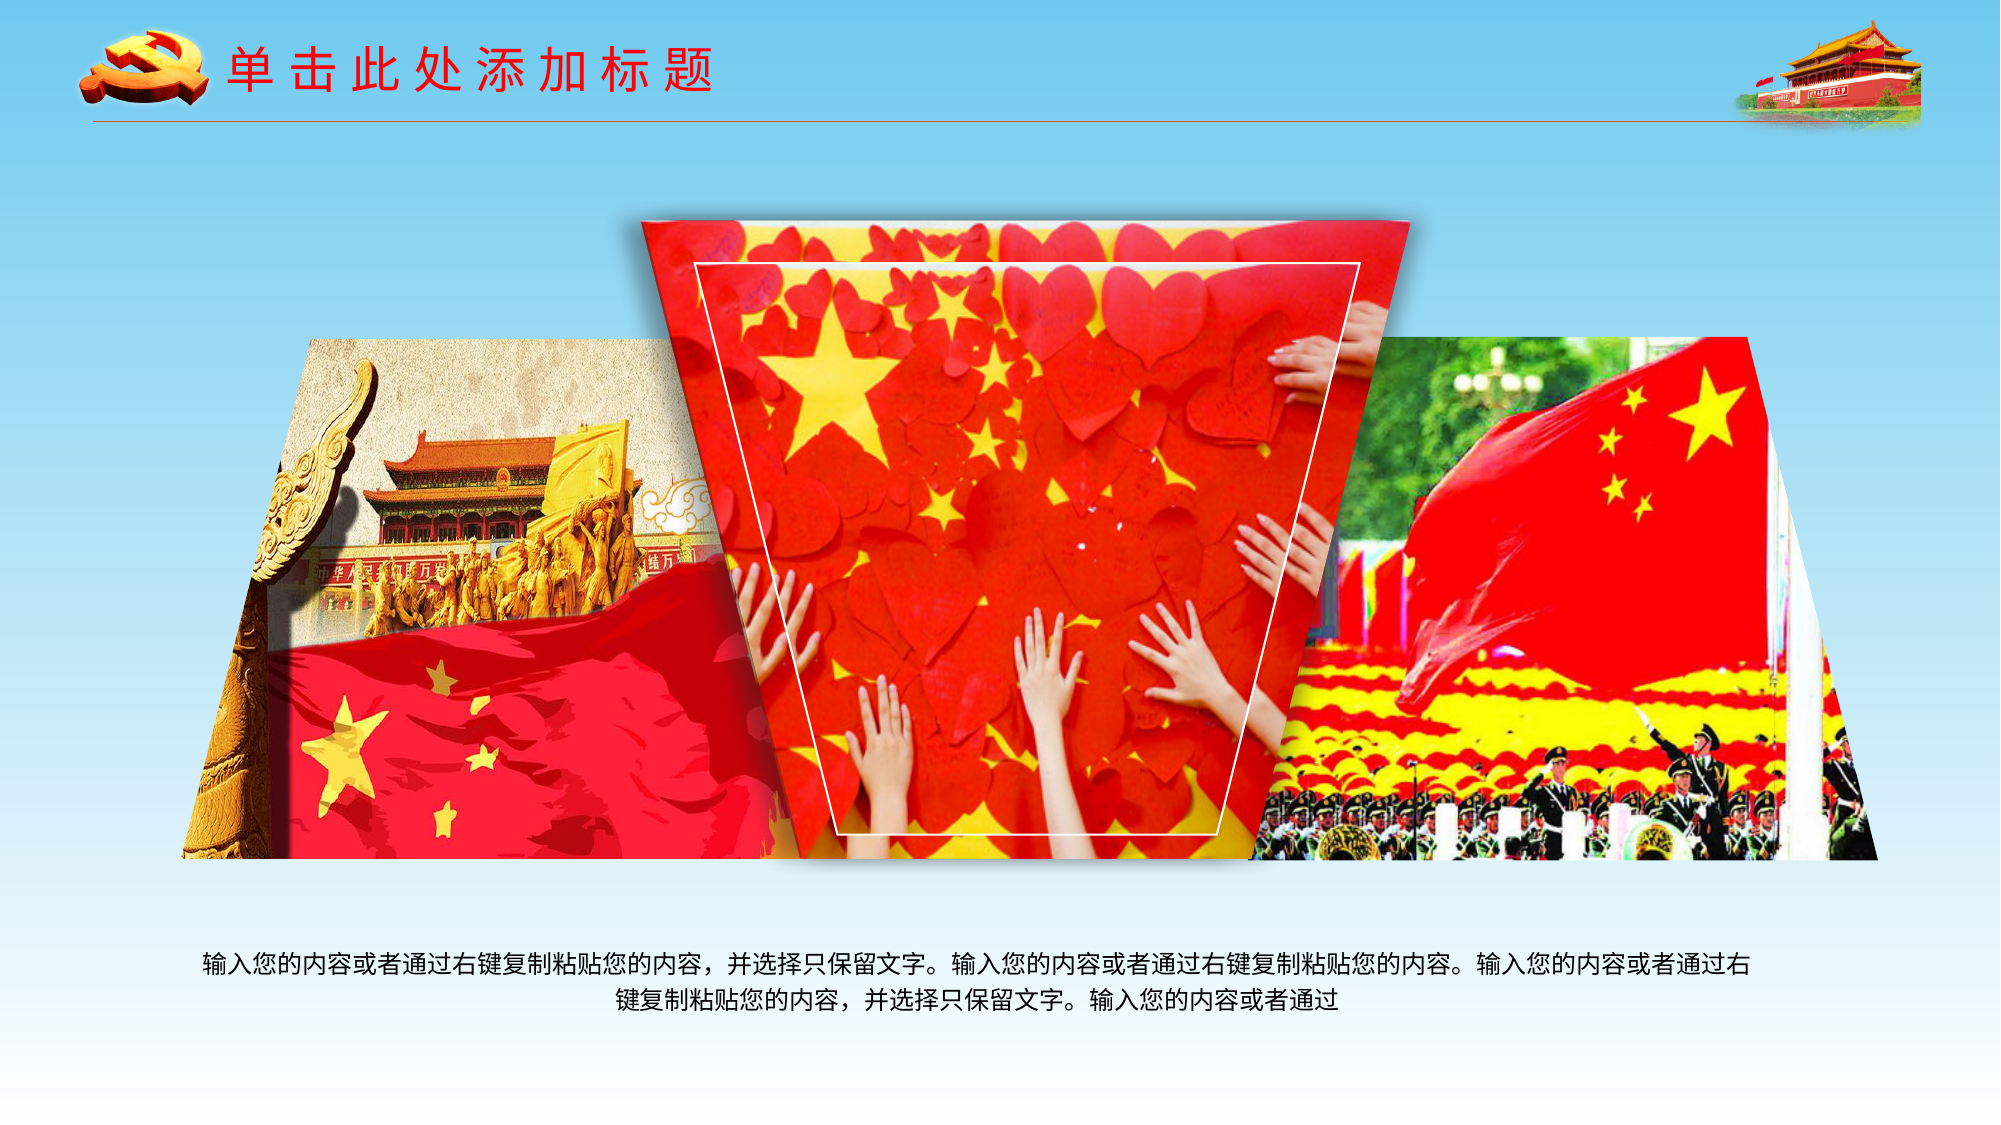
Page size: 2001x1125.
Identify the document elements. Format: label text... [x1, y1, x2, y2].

text_box 单击此处添加标题 [231, 31, 764, 106]
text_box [1247, 336, 1878, 861]
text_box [640, 220, 1412, 859]
picture [39, 10, 231, 145]
text_box 输入您的内容或者通过右键复制粘贴您的内容，并选择只保留文字。输入您的内容或者通过右键复制粘贴您的内容。输入您的内容或者通过右键复制粘贴您的内容，并选择只保留文字。输入您的内容或者通过 [184, 935, 1771, 1022]
picture [1709, 0, 1921, 148]
text_box [179, 337, 770, 860]
